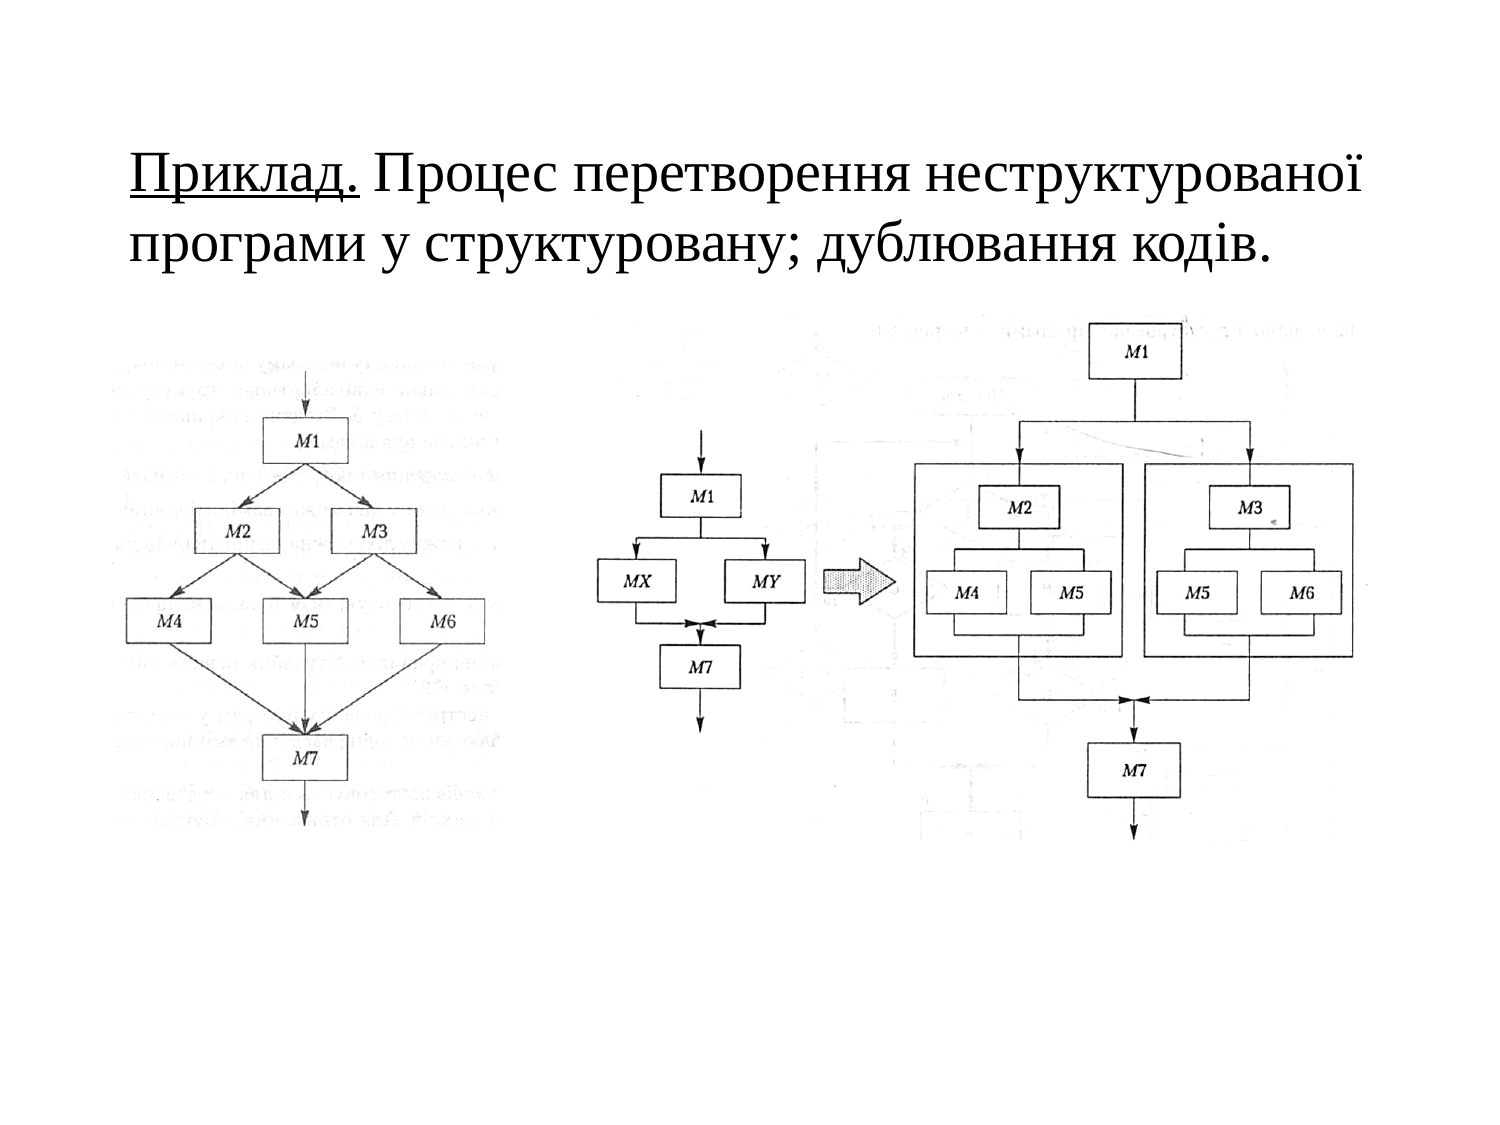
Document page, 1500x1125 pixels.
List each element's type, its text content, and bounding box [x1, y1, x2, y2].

picture [584, 314, 1374, 842]
list Приклад. Процес перетворення неструктурованої програми у структуровану; дублювання кодів. [0, 125, 1500, 299]
picture [111, 361, 500, 827]
